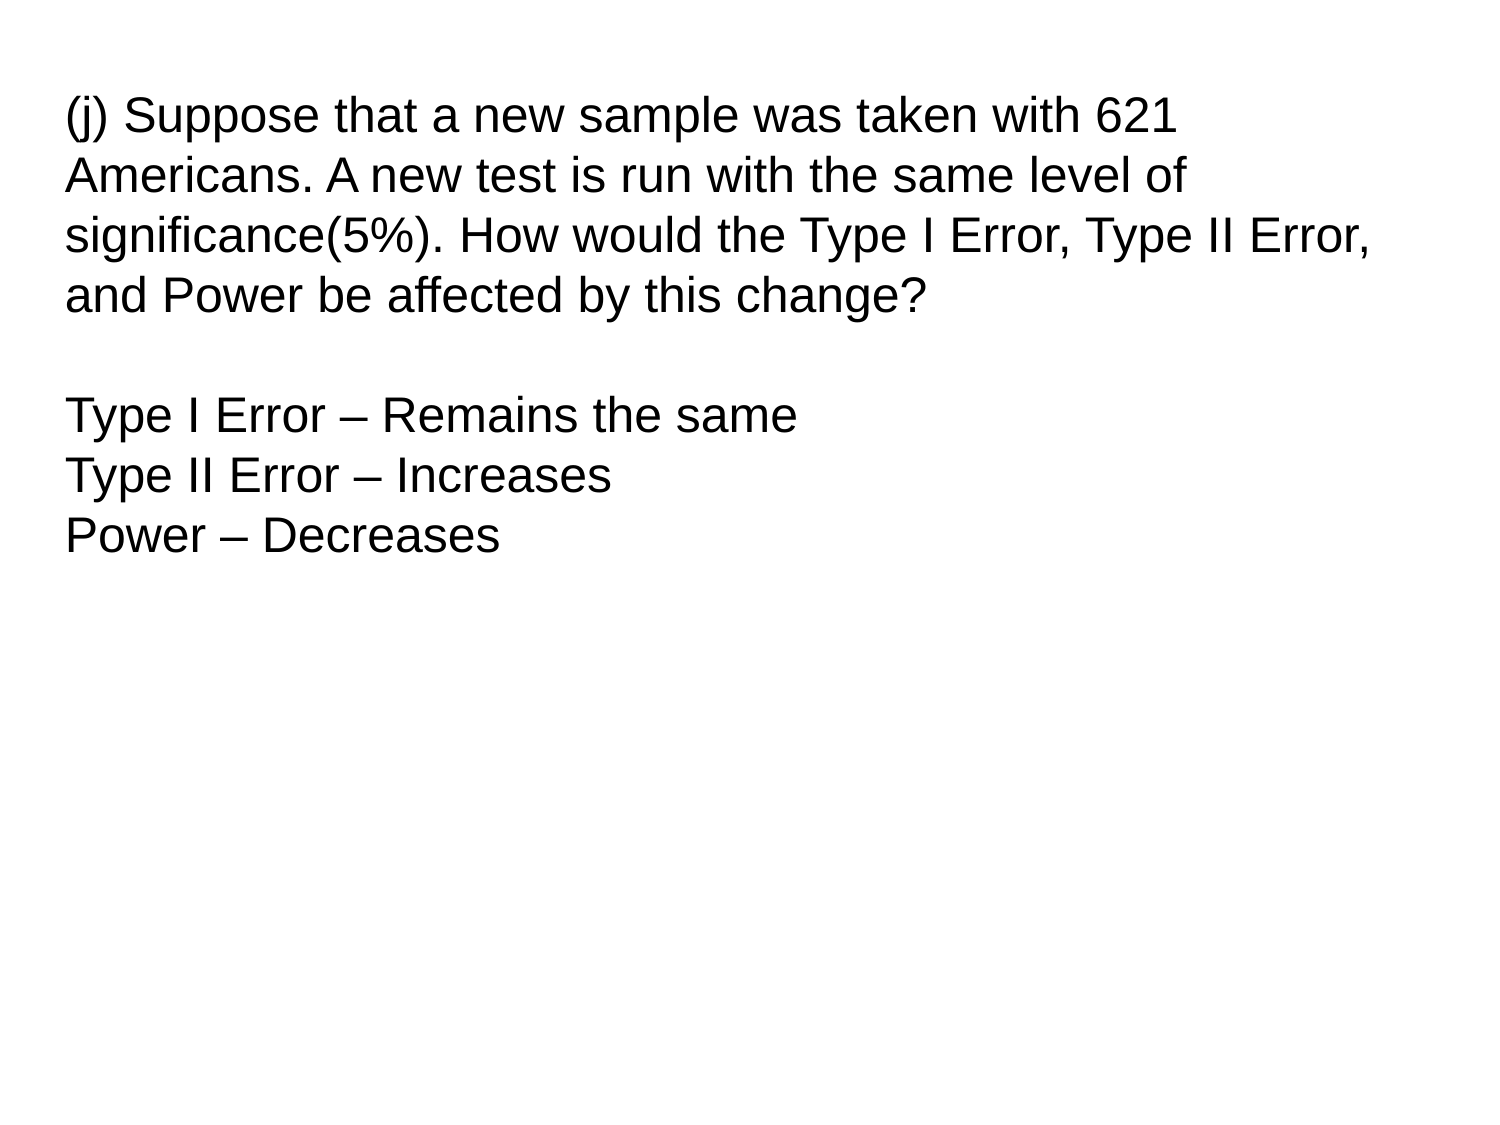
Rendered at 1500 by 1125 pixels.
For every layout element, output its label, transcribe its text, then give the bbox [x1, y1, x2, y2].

text_box (j) Suppose that a new sample was taken with 621 Americans. A new test is run with the same level of significance(5%). How would the Type I Error, Type II Error, and Power be affected by this change? Type I Error – Remains the same Type II Error – Increases Power – Decreases [49, 74, 1413, 690]
